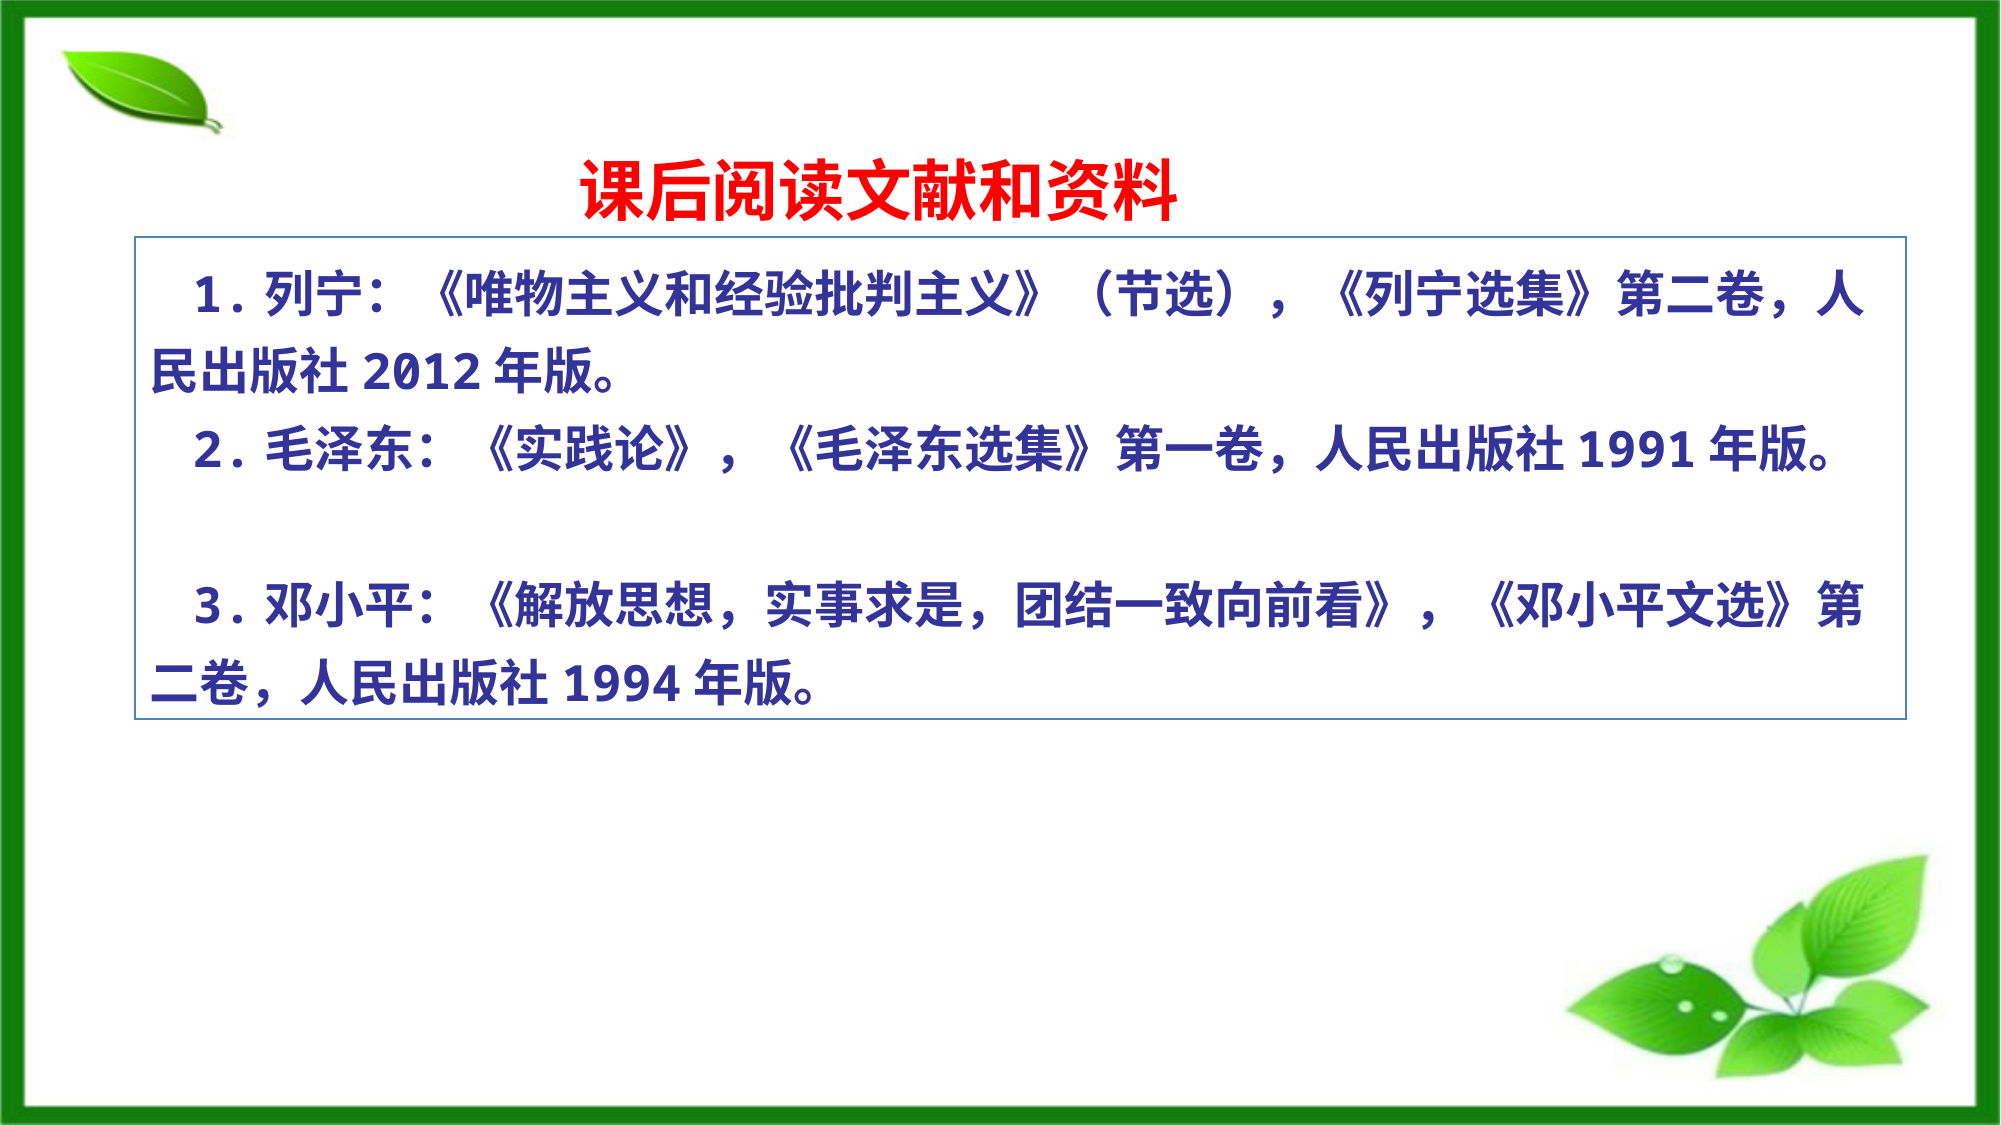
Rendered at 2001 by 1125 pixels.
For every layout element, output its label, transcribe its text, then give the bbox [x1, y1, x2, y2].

list [89, 247, 1891, 991]
picture [0, 0, 2001, 1125]
text_box 课后阅读文献和资料 [563, 141, 1194, 237]
text_box 1.列宁：《唯物主义和经验批判主义》（节选），《列宁选集》第二卷，人民出版社2012年版。 2.毛泽东：《实践论》，《毛泽东选集》第一卷，人民出版社1991年版。 3.邓小平：《解放思想，实事求是，团结一致向前看》，《邓小平文选》第二卷，人民出版社1994年版。 [134, 236, 1906, 720]
